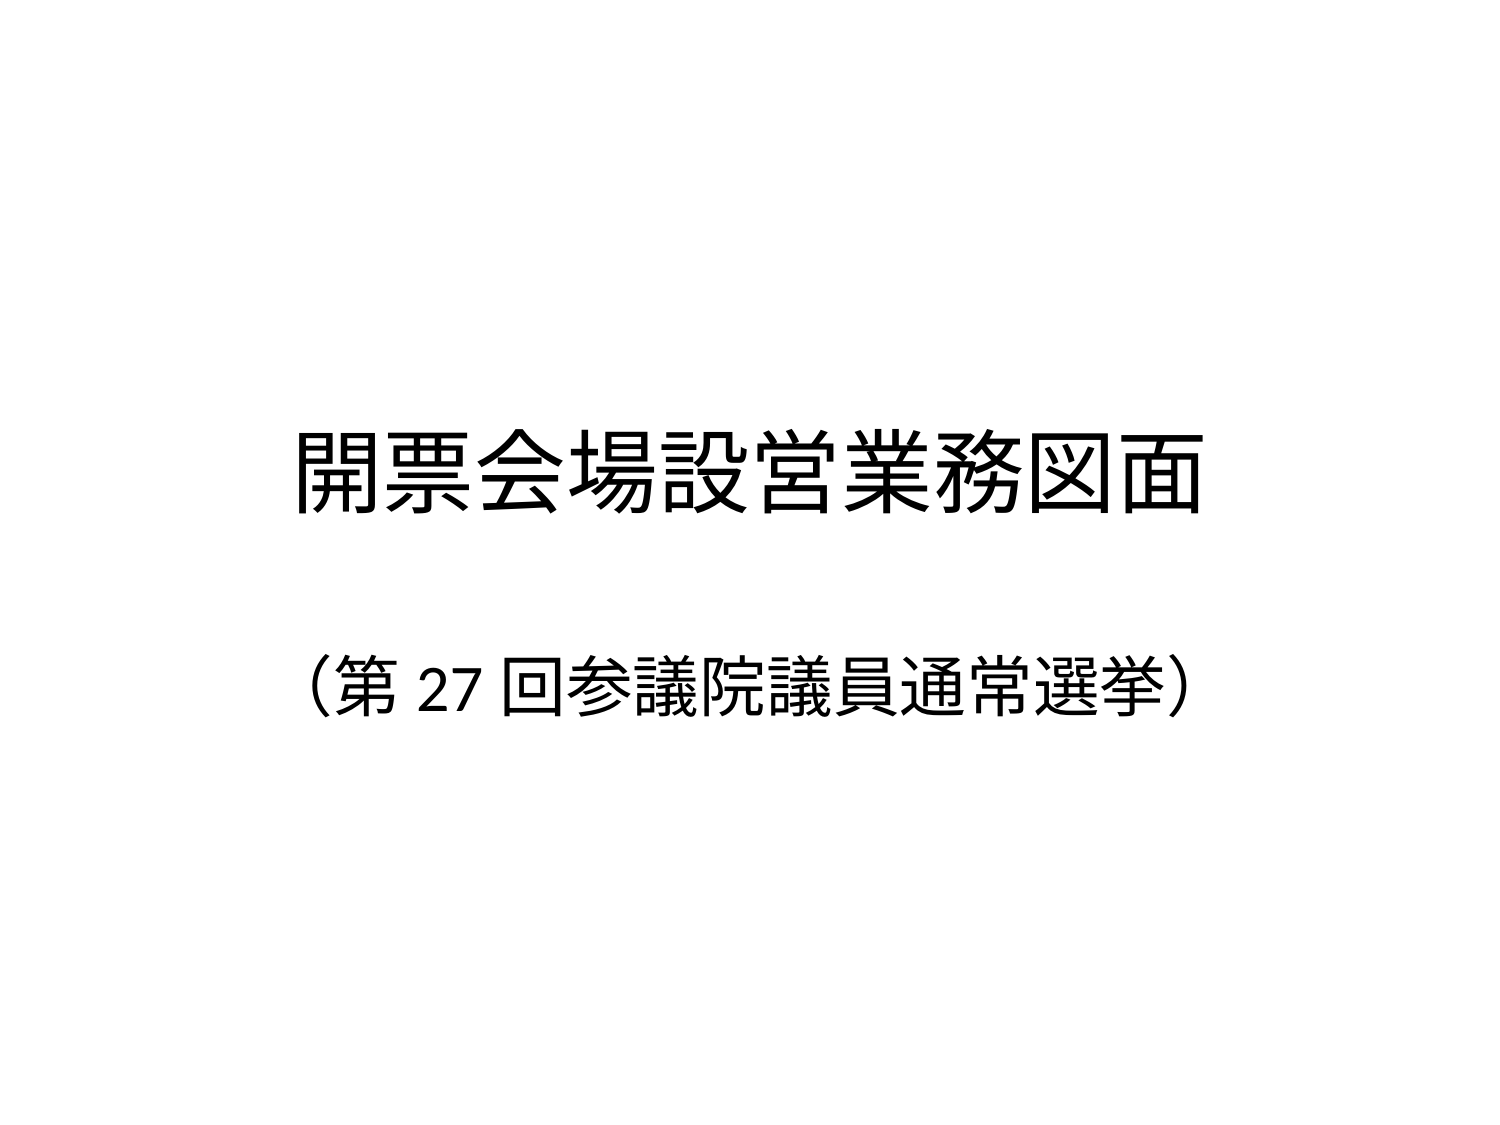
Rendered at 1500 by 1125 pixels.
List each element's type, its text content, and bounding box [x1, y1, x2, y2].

subtitle （第27回参議院議員通常選挙） [225, 637, 1275, 925]
title 開票会場設営業務図面 [112, 349, 1388, 591]
